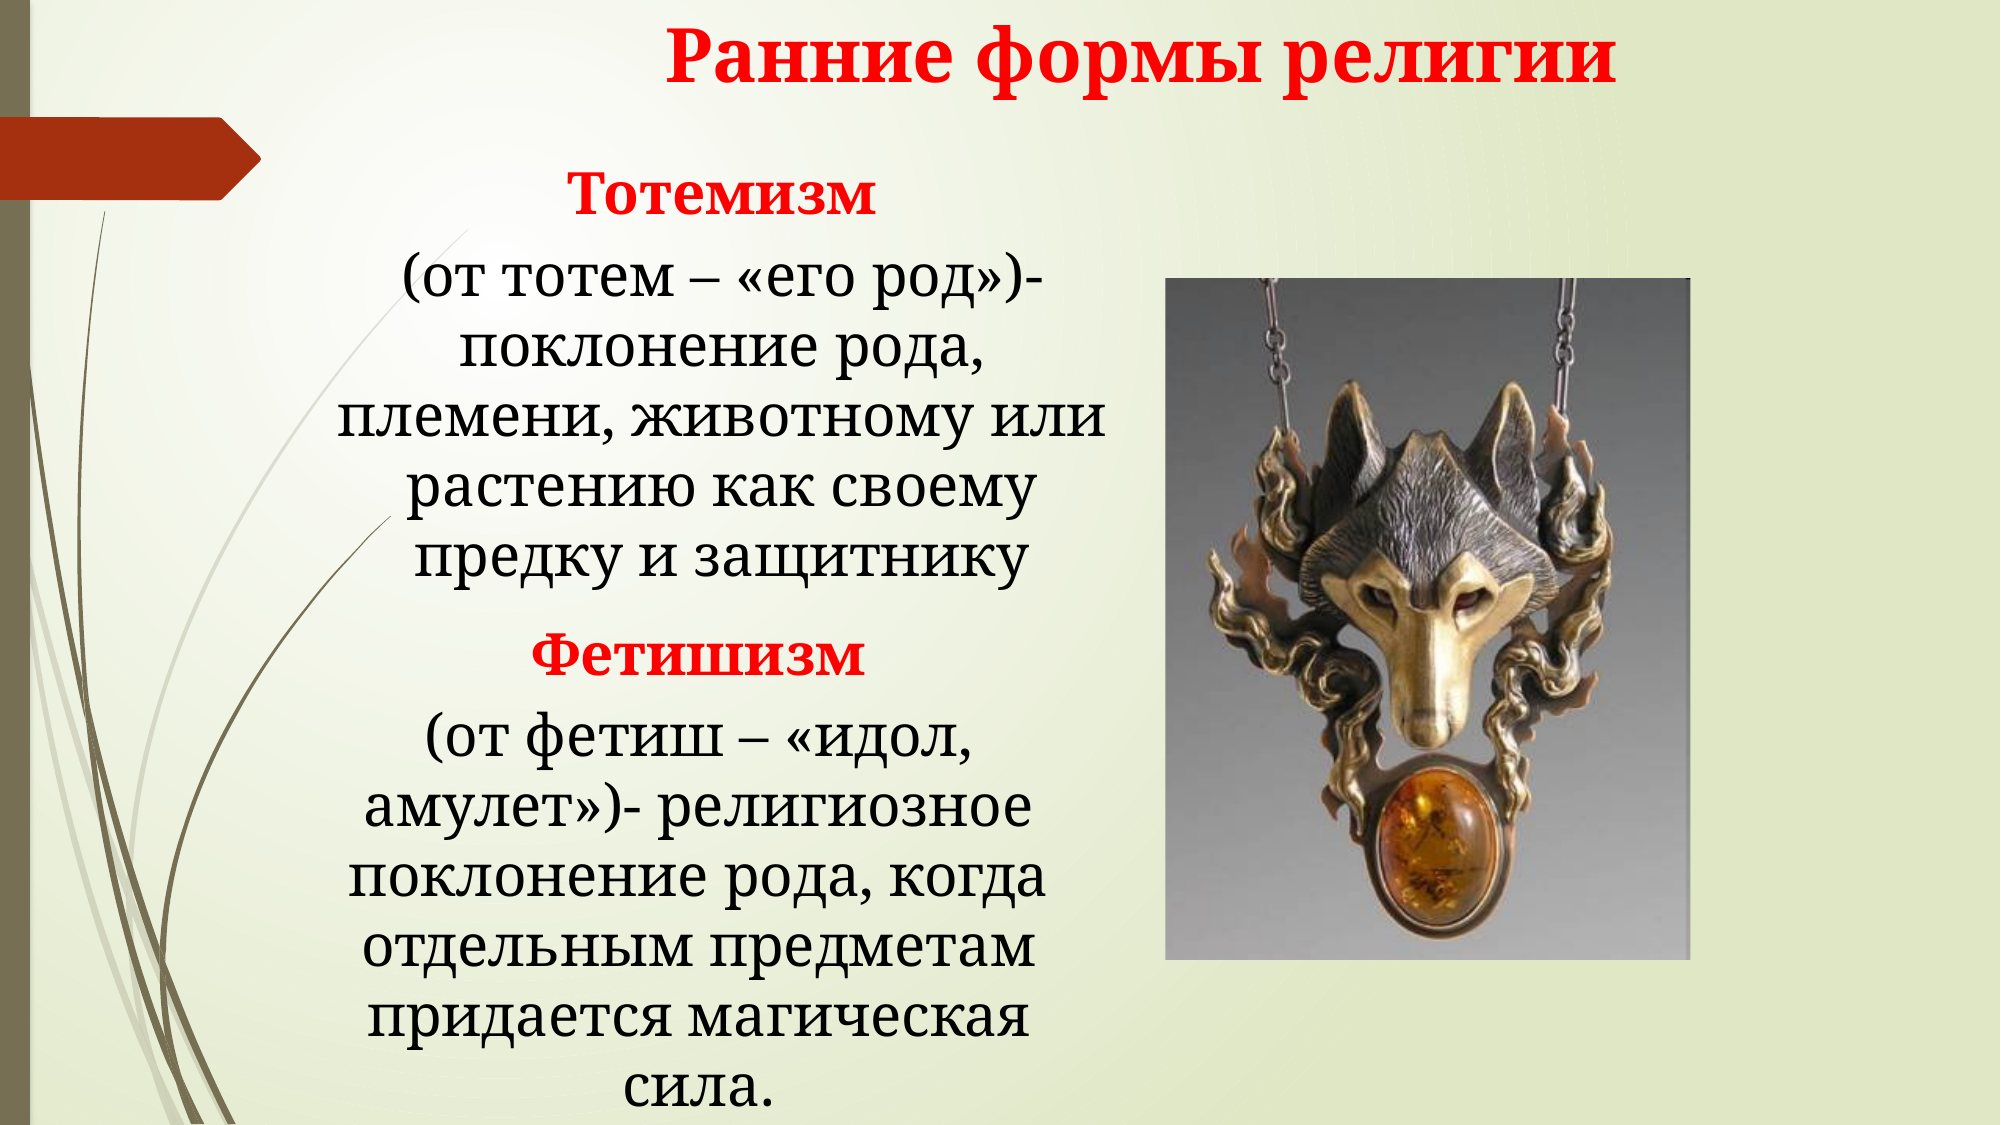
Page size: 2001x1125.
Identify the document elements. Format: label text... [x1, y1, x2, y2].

text_box Тотемизм (от тотем – «его род»)-поклонение рода, племени, животному или растению как своему предку и защитнику [314, 148, 1130, 468]
picture [1165, 278, 1691, 960]
title Ранние формы религии [650, 0, 2000, 188]
text_box Фетишизм (от фетиш – «идол, амулет»)- религиозное поклонение рода, когда отдельным предметам придается магическая сила. [291, 609, 1107, 929]
